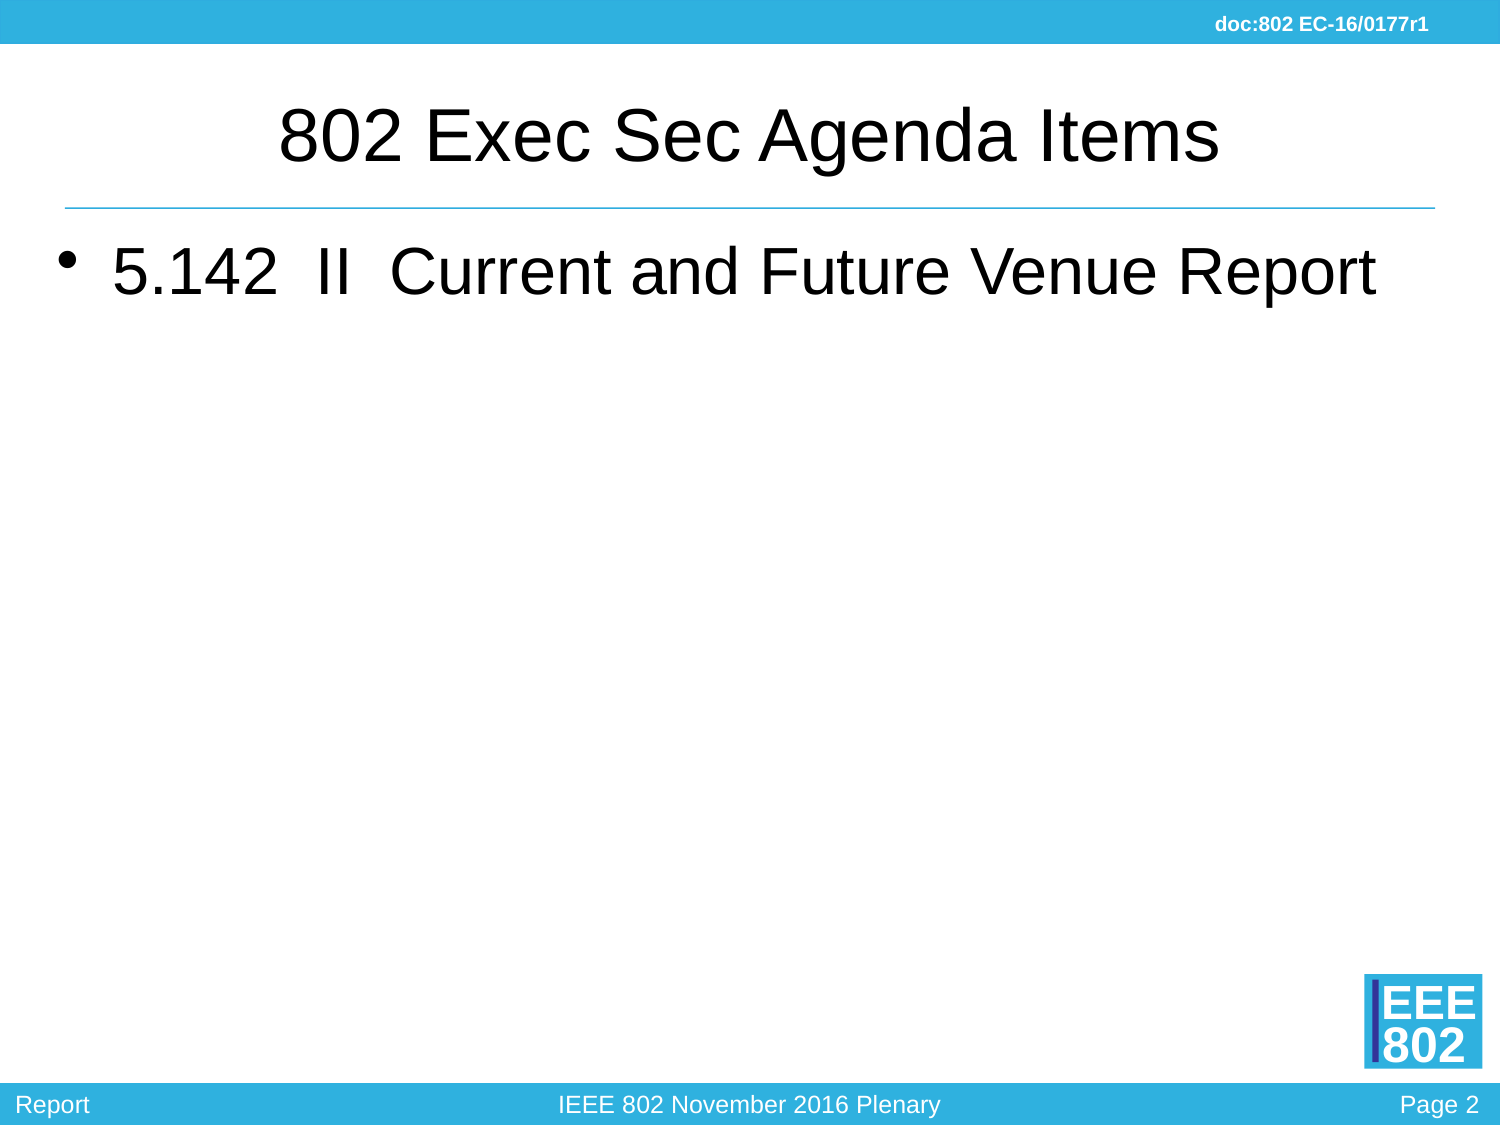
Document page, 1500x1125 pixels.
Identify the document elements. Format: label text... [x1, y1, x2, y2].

title 802 Exec Sec Agenda Items [75, 66, 1425, 197]
list 5.142 II Current and Future Venue Report [41, 220, 1450, 963]
